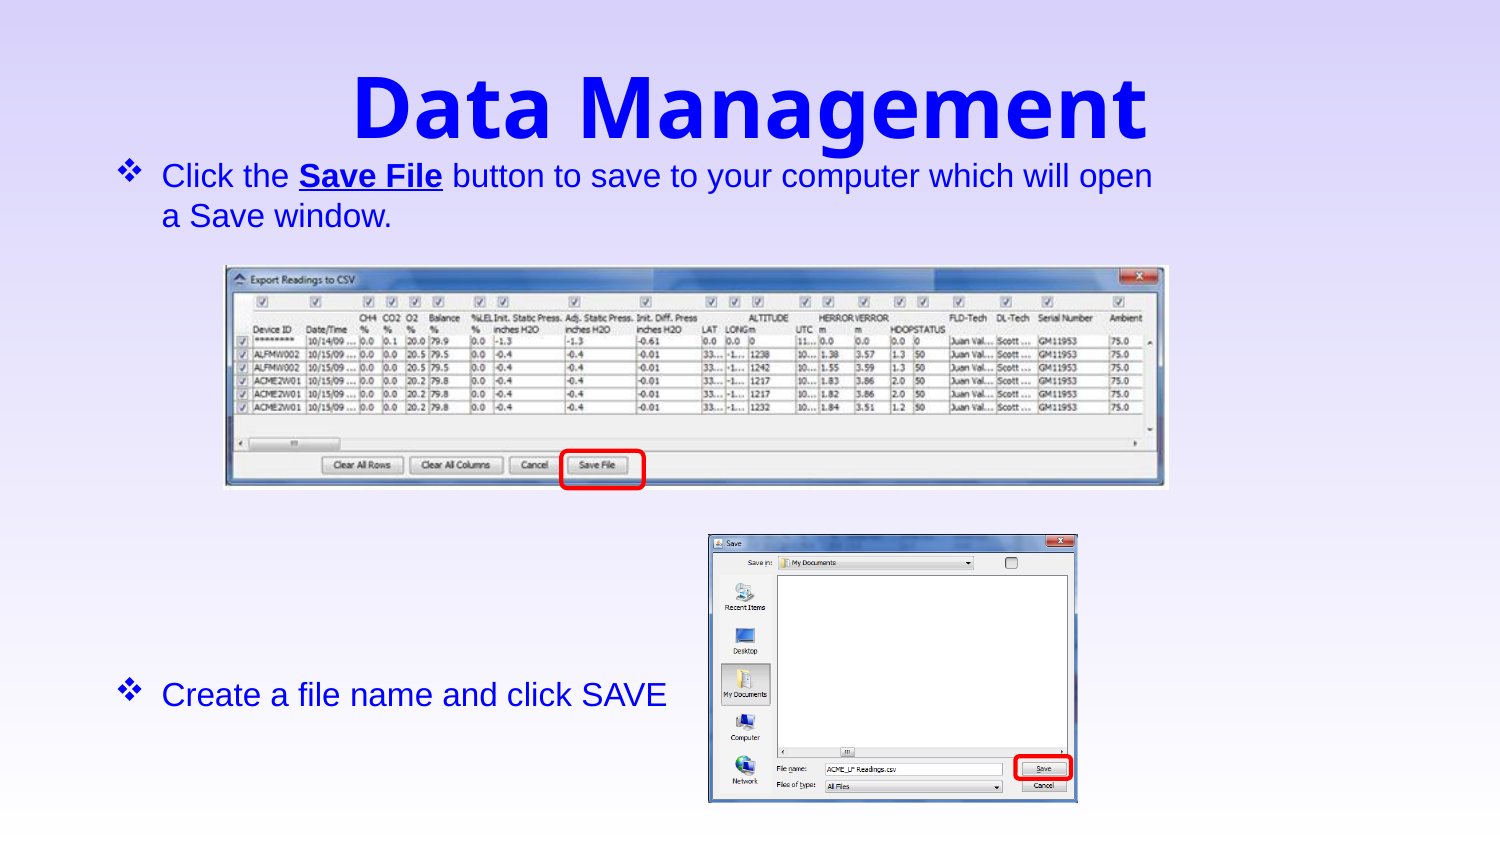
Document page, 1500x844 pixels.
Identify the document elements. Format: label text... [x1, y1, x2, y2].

picture [707, 534, 1078, 804]
picture [222, 264, 1169, 491]
text_box Click the Save File button to save to your computer which will open a Save window. Create a file name and click SAVE [99, 146, 1188, 721]
title Data Management [75, 33, 1425, 175]
